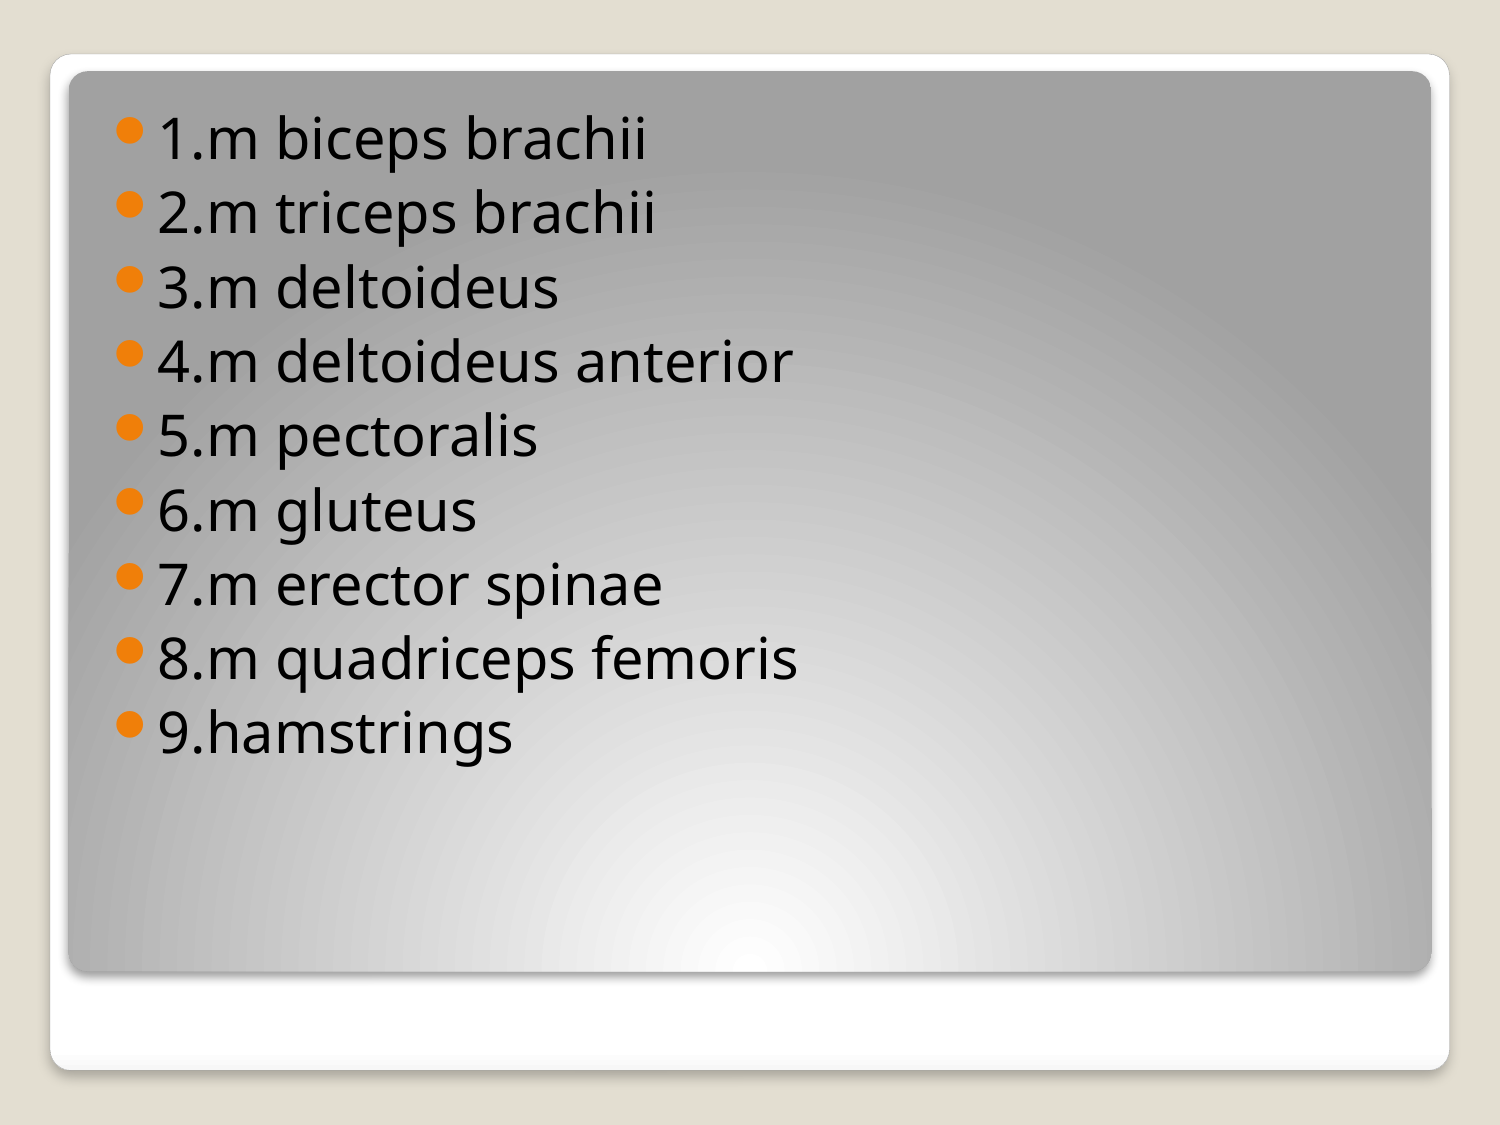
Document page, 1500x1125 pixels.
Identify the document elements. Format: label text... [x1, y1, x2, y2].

list 1.m biceps brachii 2.m triceps brachii 3.m deltoideus 4.m deltoideus anterior 5.m pectoralis 6.m gluteus 7.m erector spinae 8.m quadriceps femoris 9.hamstrings [82, 86, 1425, 774]
